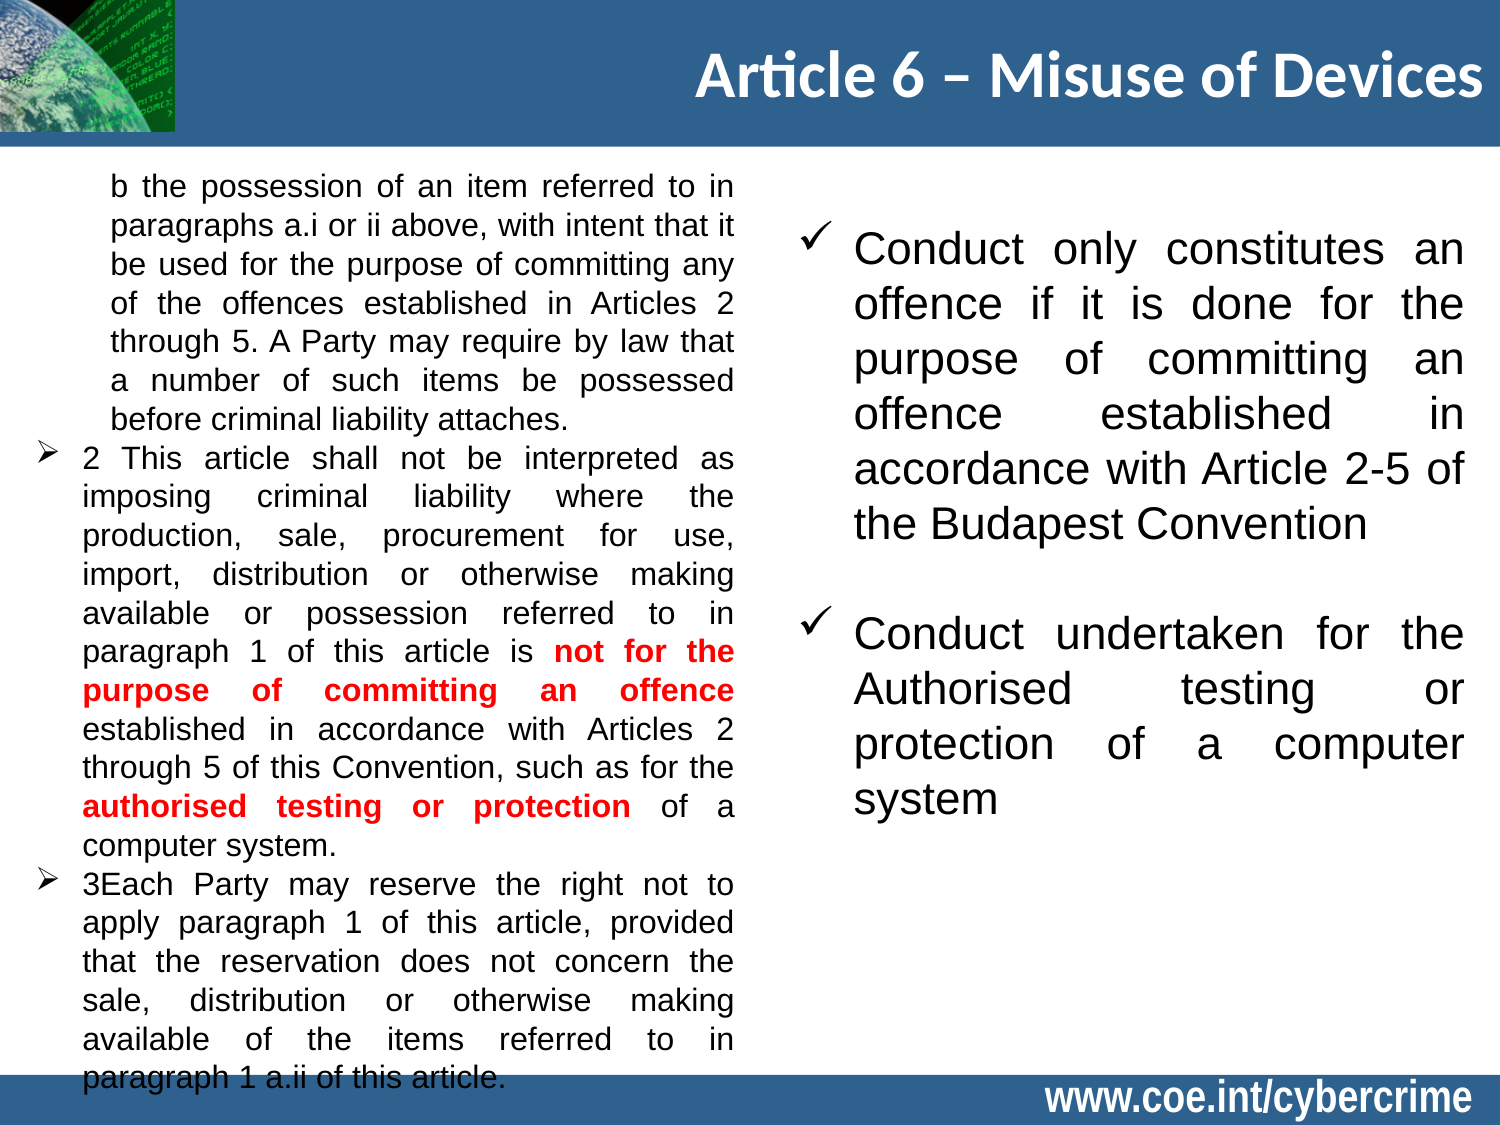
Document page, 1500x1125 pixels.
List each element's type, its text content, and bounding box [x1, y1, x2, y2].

text_box www.coe.int/cybercrime [1030, 1059, 1500, 1125]
text_box Article 6 – Misuse of Devices [0, 0, 1500, 149]
picture [0, 0, 175, 132]
text_box b the possession of an item referred to in paragraphs a.i or ii above, with intent that it be used for the purpose of committing any of the offences established in Articles 2 through 5. A Party may require by law that a number of such items be possessed before criminal liability attaches. 2 This article shall not be interpreted as imposing criminal liability where the production, sale, procurement for use, import, distribution or otherwise making available or possession referred to in paragraph 1 of this article is not for the purpose of committing an offence established in accordance with Articles 2 through 5 of this Convention, such as for the authorised testing or protection of a computer system. 3Each Party may reserve the right not to apply paragraph 1 of this article, provided that the reservation does not concern the sale, distribution or otherwise making available of the items referred to in paragraph 1 a.ii of this article. [20, 158, 750, 1103]
text_box Conduct only constitutes an offence if it is done for the purpose of committing an offence established in accordance with Article 2-5 of the Budapest Convention Conduct undertaken for the Authorised testing or protection of a computer system [782, 211, 1480, 831]
text_box [0, 1073, 1030, 1125]
